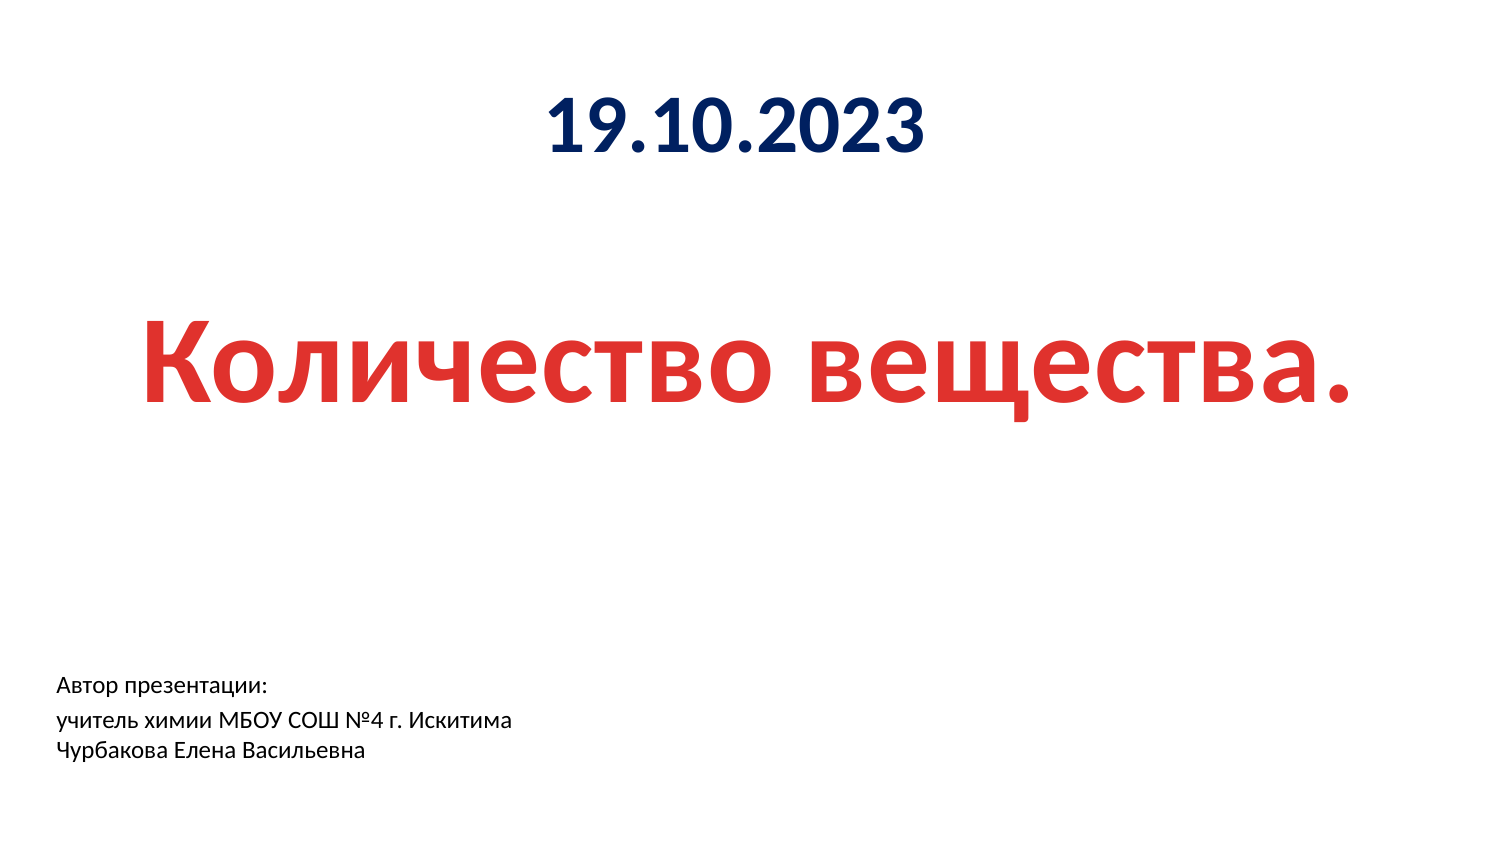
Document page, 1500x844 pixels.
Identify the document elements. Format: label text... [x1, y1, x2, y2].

title Количество вещества. [112, 262, 1388, 443]
subtitle Автор презентации: учитель химии МБОУ СОШ №4 г. Искитима Чурбакова Елена Васильевна [41, 661, 602, 816]
text_box 19.10.2023 [480, 61, 989, 177]
